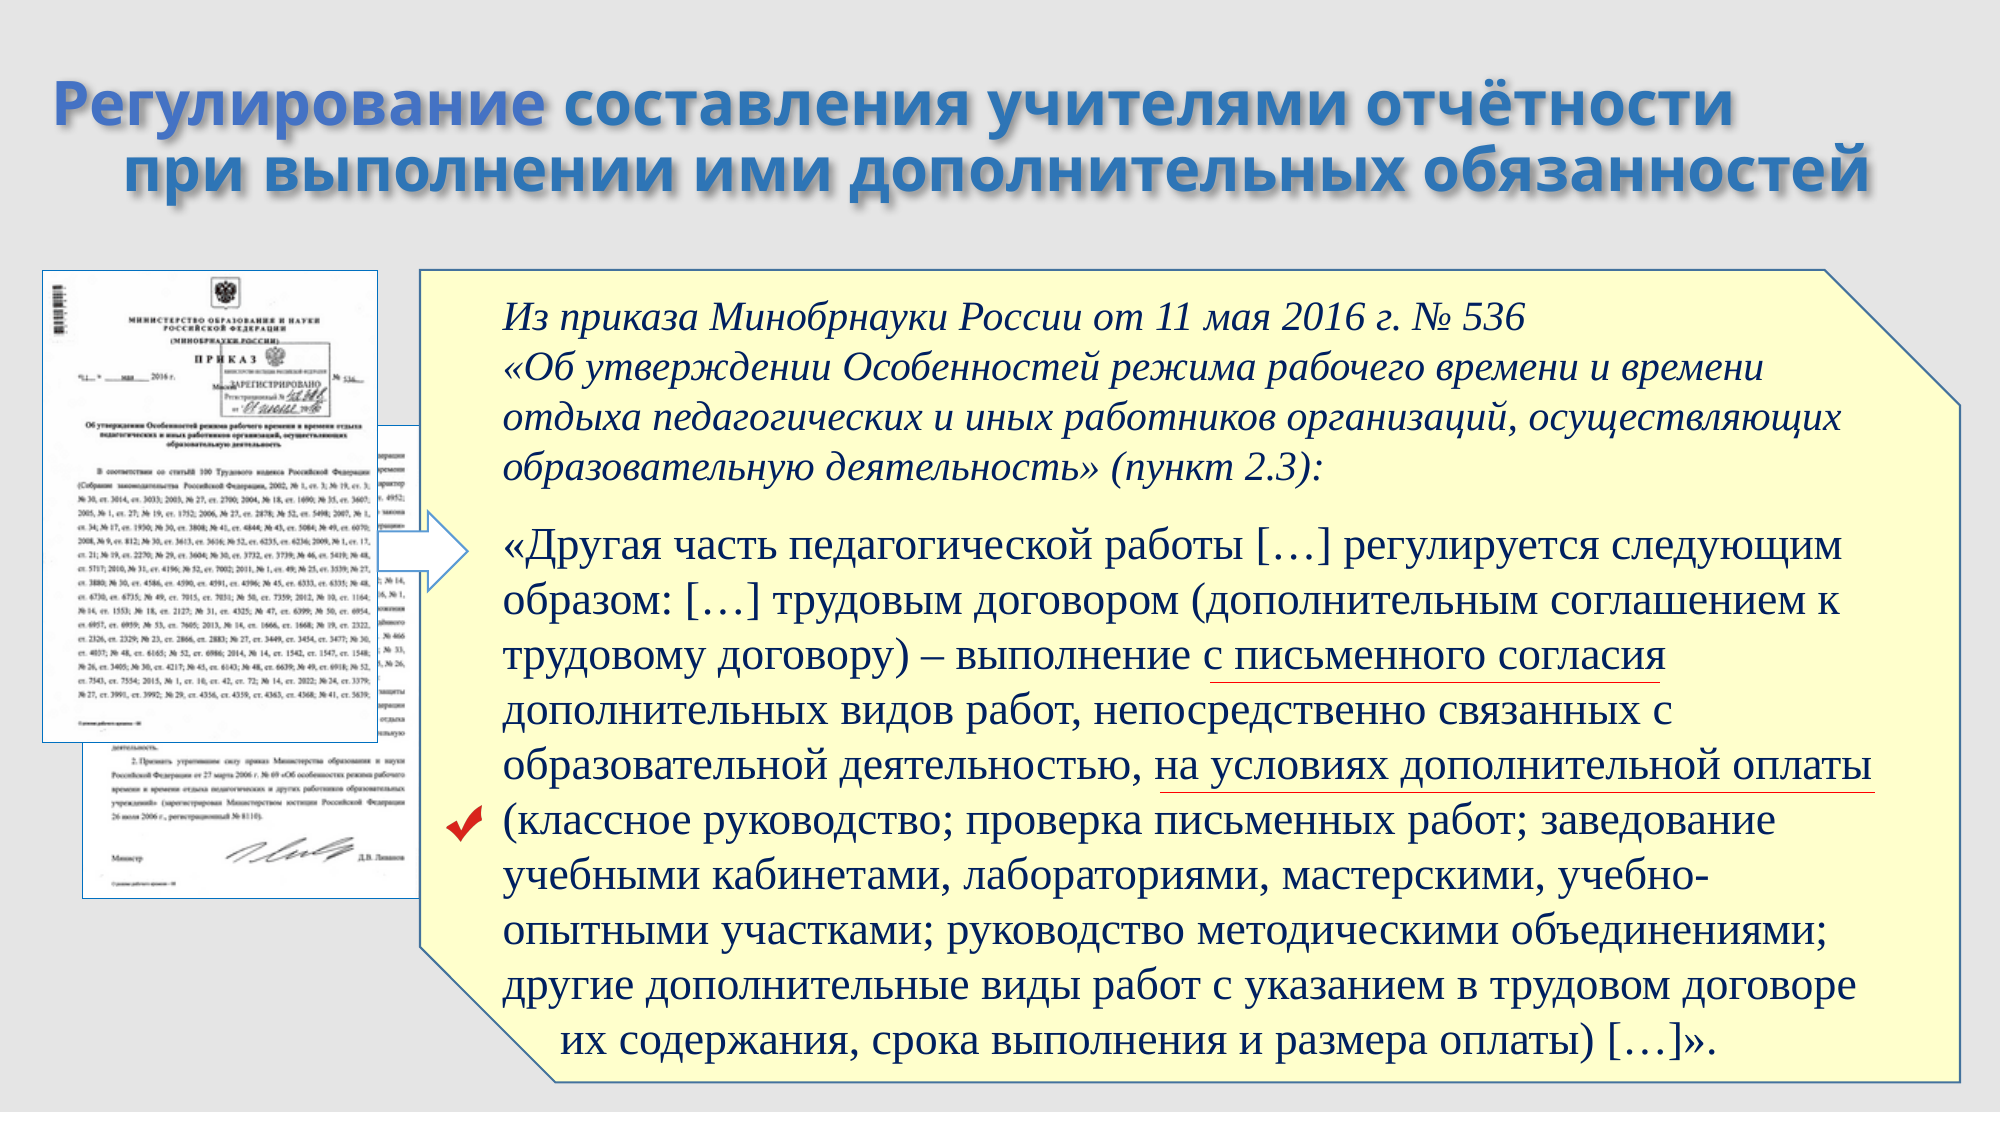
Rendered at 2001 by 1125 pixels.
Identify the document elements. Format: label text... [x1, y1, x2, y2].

text_box Из приказа Минобрнауки России от 11 мая 2016 г. № 536 «Об утверждении Особенностей режима рабочего времени и времени отдыха педагогических и иных работников организаций, осуществляющих образовательную деятельность» (пункт 2.3): «Другая часть педагогической работы […] регулируется следующим образом: […] трудовым договором (дополнительным соглашением к трудовому договору) – выполнение с письменного согласия дополнительных видов работ, непосредственно связанных с образовательной деятельностью, на условиях дополнительной оплаты (классное руководство; проверка письменных работ; заведование учебными кабинетами, лабораториями, мастерскими, учебно-опытными участками; руководство методическими объединениями; другие дополнительные виды работ с указанием в трудовом договоре их содержания, срока выполнения и размера оплаты) […]». [418, 268, 1962, 1084]
title Регулирование составления учителями отчётности при выполнении ими дополнительных обязанностей [35, 64, 1960, 245]
picture [446, 805, 482, 842]
text_box [0, 0, 2000, 1112]
picture [42, 269, 420, 899]
text_box [420, 509, 470, 594]
